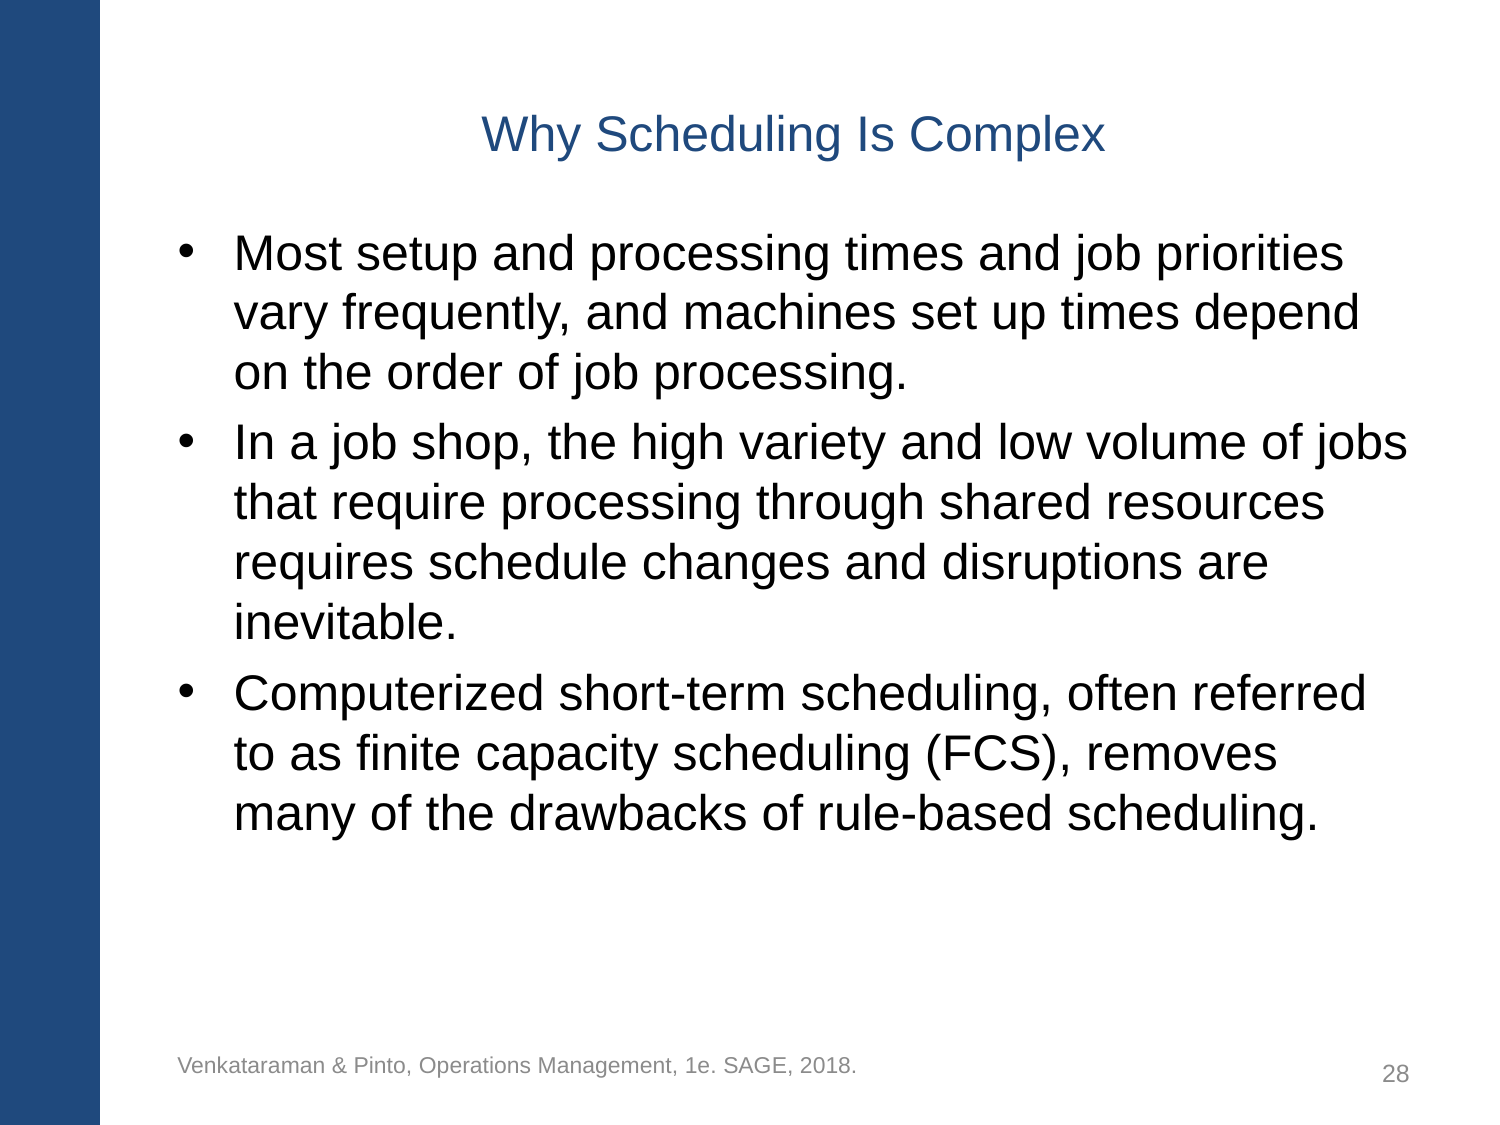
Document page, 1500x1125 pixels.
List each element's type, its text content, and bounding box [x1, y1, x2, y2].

list Most setup and processing times and job priorities vary frequently, and machines set up times depend on the order of job processing. In a job shop, the high variety and low volume of jobs that require processing through shared resources requires schedule changes and disruptions are inevitable. Computerized short-term scheduling, often referred to as finite capacity scheduling (FCS), removes many of the drawbacks of rule-based scheduling. [162, 212, 1425, 1025]
title Why Scheduling Is Complex [162, 37, 1425, 212]
slide_number 28 [1350, 1042, 1425, 1103]
footer Venkataraman & Pinto, Operations Management, 1e. SAGE, 2018. [162, 1042, 1313, 1103]
